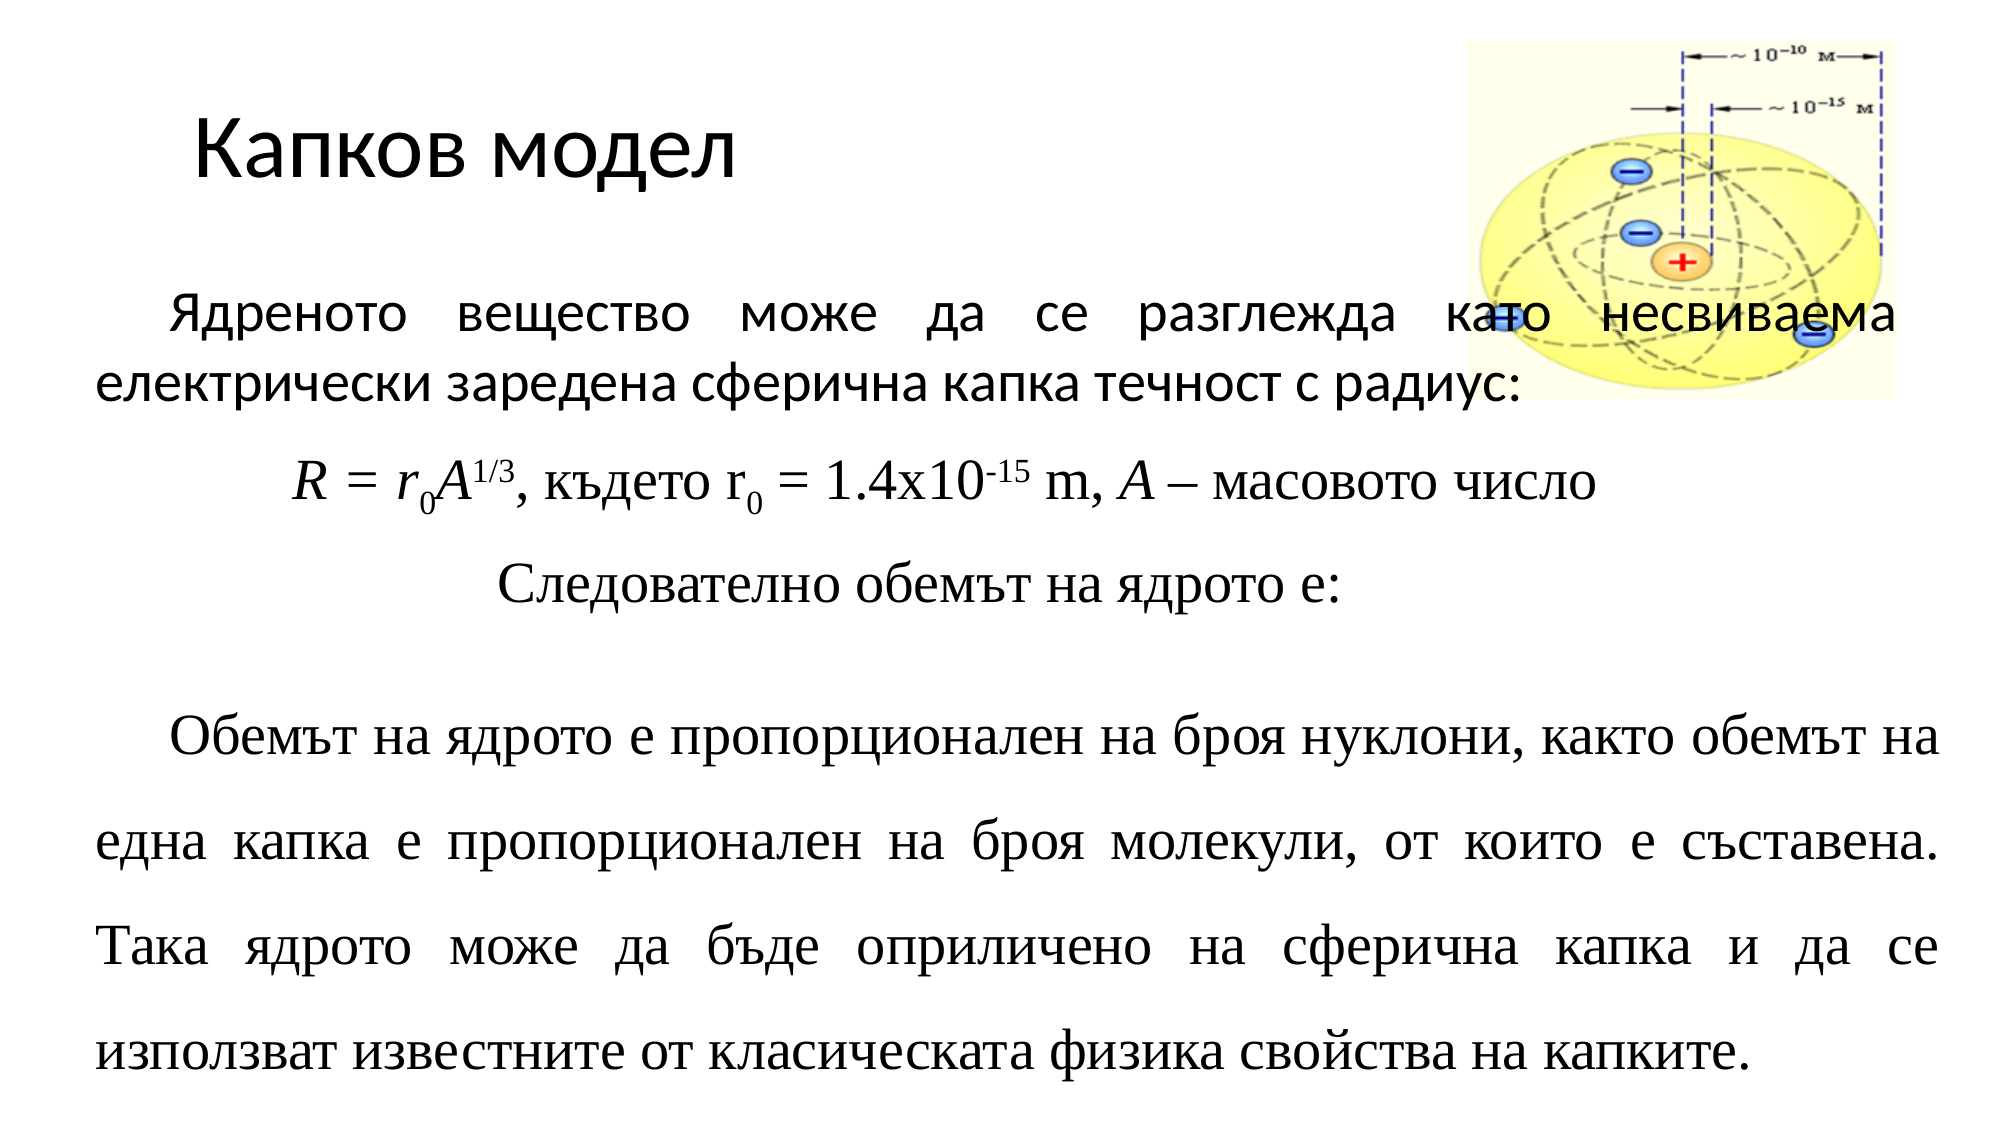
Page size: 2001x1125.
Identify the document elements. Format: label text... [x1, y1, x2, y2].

text_box Обемът на ядрото е пропорционален на броя нуклони, както обемът на една капка е пропорционален на броя молекули, от които е съставена. Така ядрото може да бъде оприличено на сферична капка и да се използват известните от класическата физика свойства на капките. [81, 654, 1956, 1089]
text_box R = r0A1/3, където r0 = 1.4x10-15 m, A – масовото число [278, 428, 1613, 529]
text_box Капков модел [178, 78, 754, 203]
picture [1467, 40, 1897, 400]
text_box Ядреното вещество може да се разглежда като несвиваема електрически заредена сферична капка течност с радиус: [81, 265, 1913, 421]
